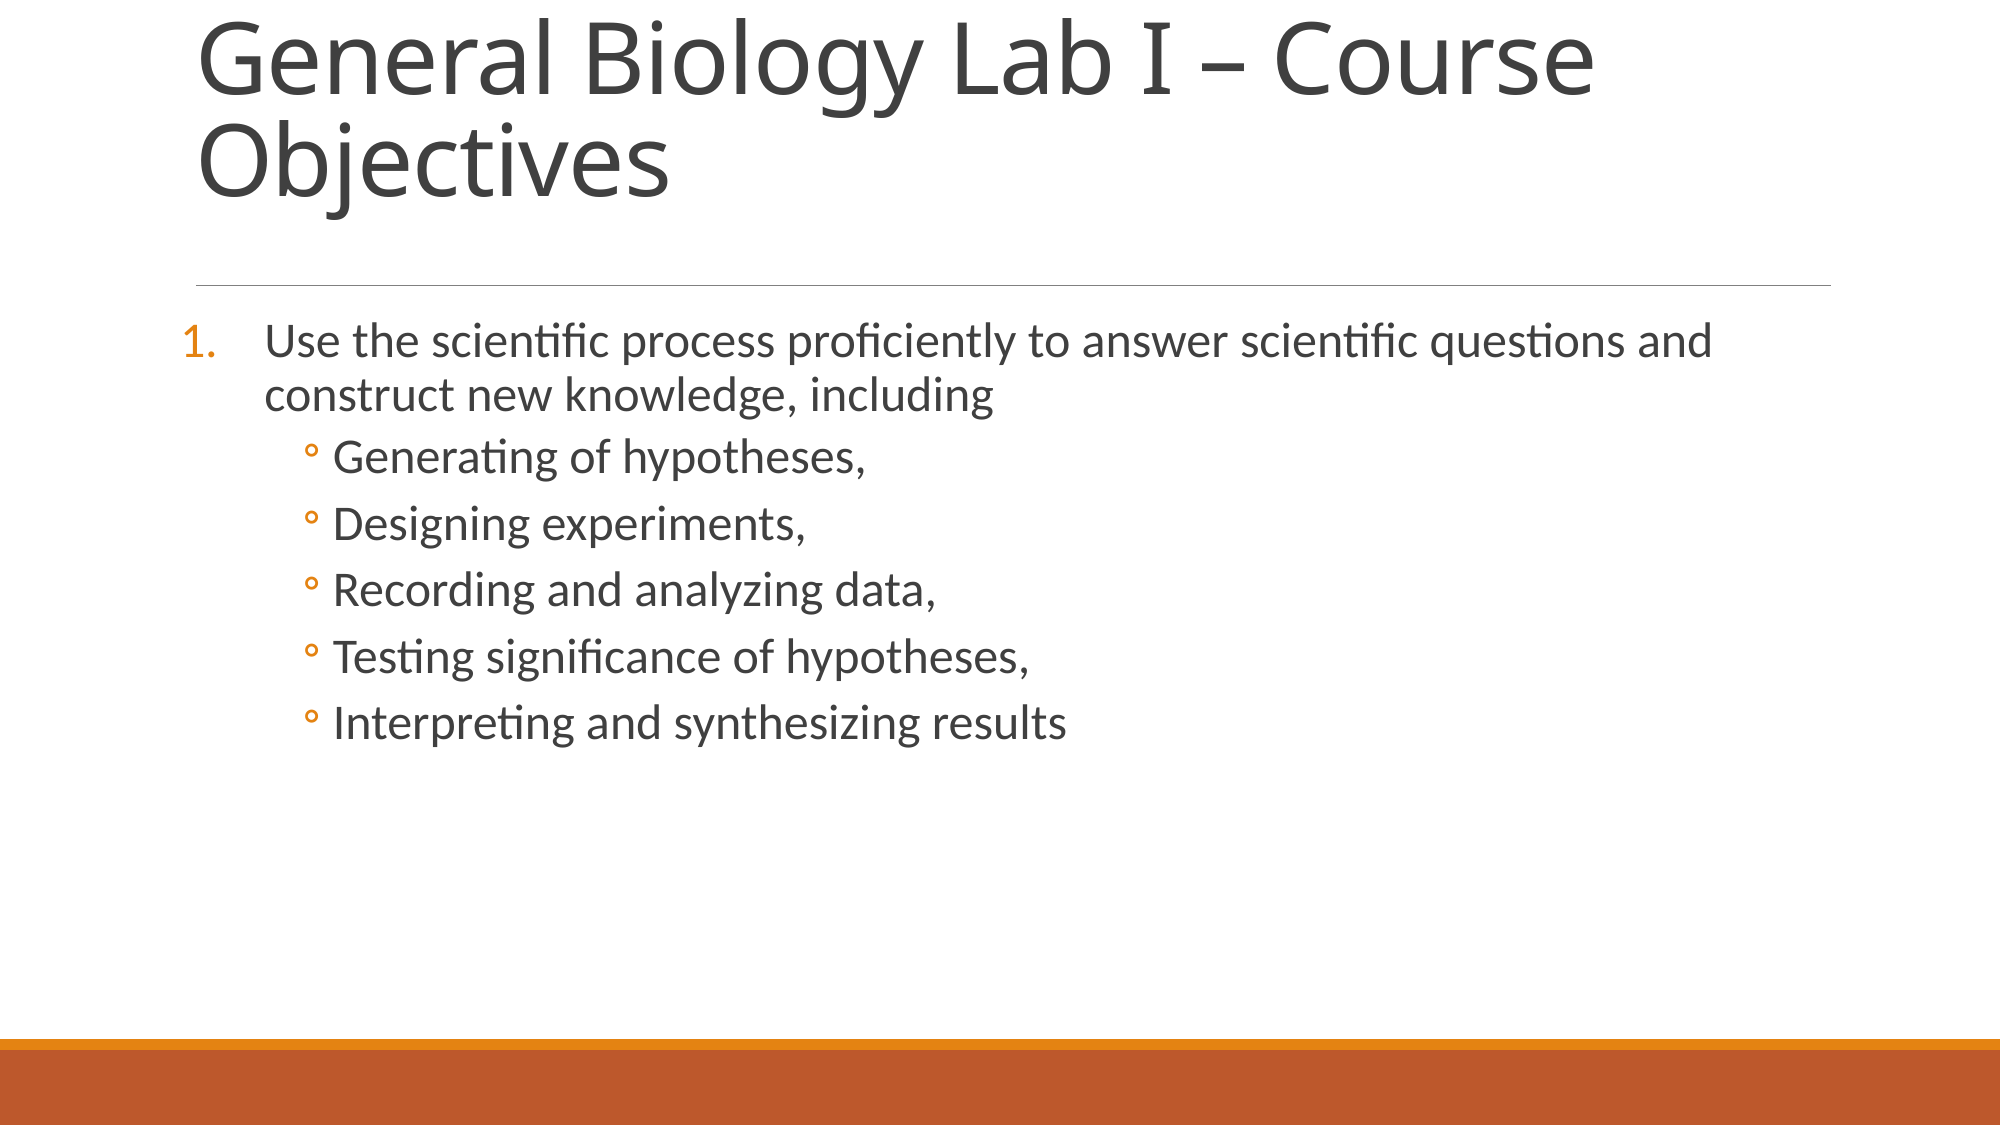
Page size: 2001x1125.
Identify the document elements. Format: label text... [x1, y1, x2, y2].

list Use the scientific process proficiently to answer scientific questions and construct new knowledge, including Generating of hypotheses, Designing experiments, Recording and analyzing data, Testing significance of hypotheses, Interpreting and synthesizing results [180, 306, 1830, 963]
title General Biology Lab I – Course Objectives [180, 97, 1830, 225]
